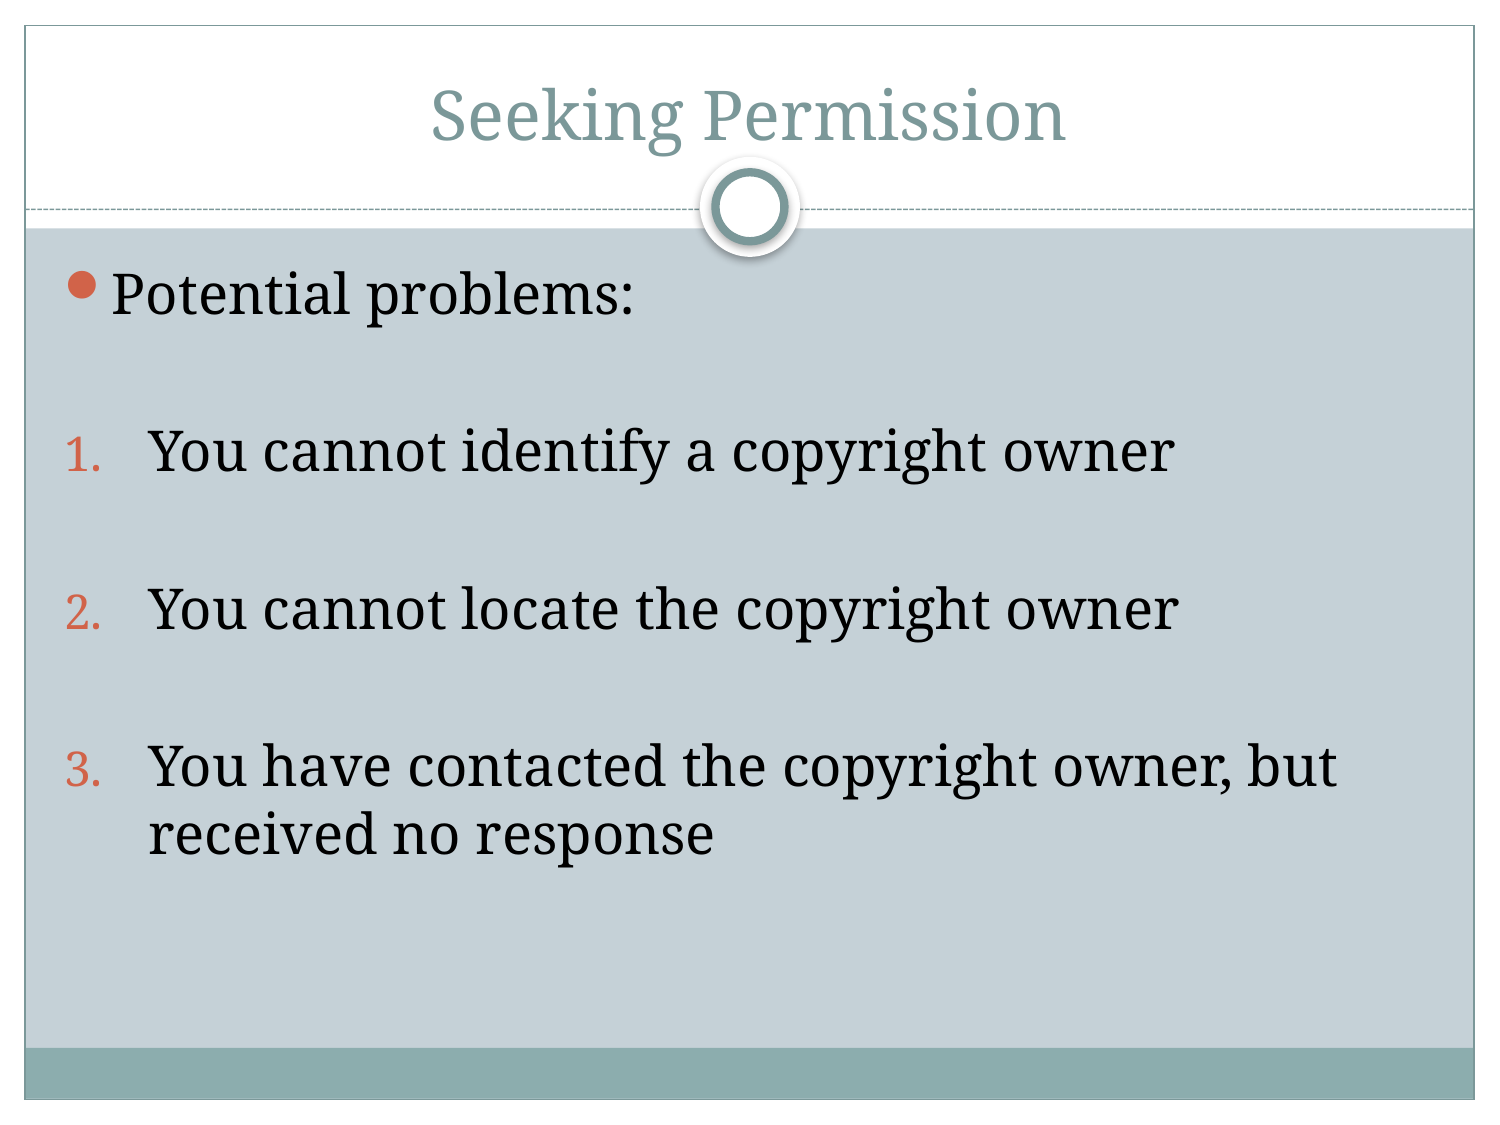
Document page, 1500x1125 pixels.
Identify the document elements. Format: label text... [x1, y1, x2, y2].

title Seeking Permission [49, 37, 1450, 162]
list Potential problems: You cannot identify a copyright owner You cannot locate the copyright owner You have contacted the copyright owner, but received no response [49, 250, 1445, 1001]
